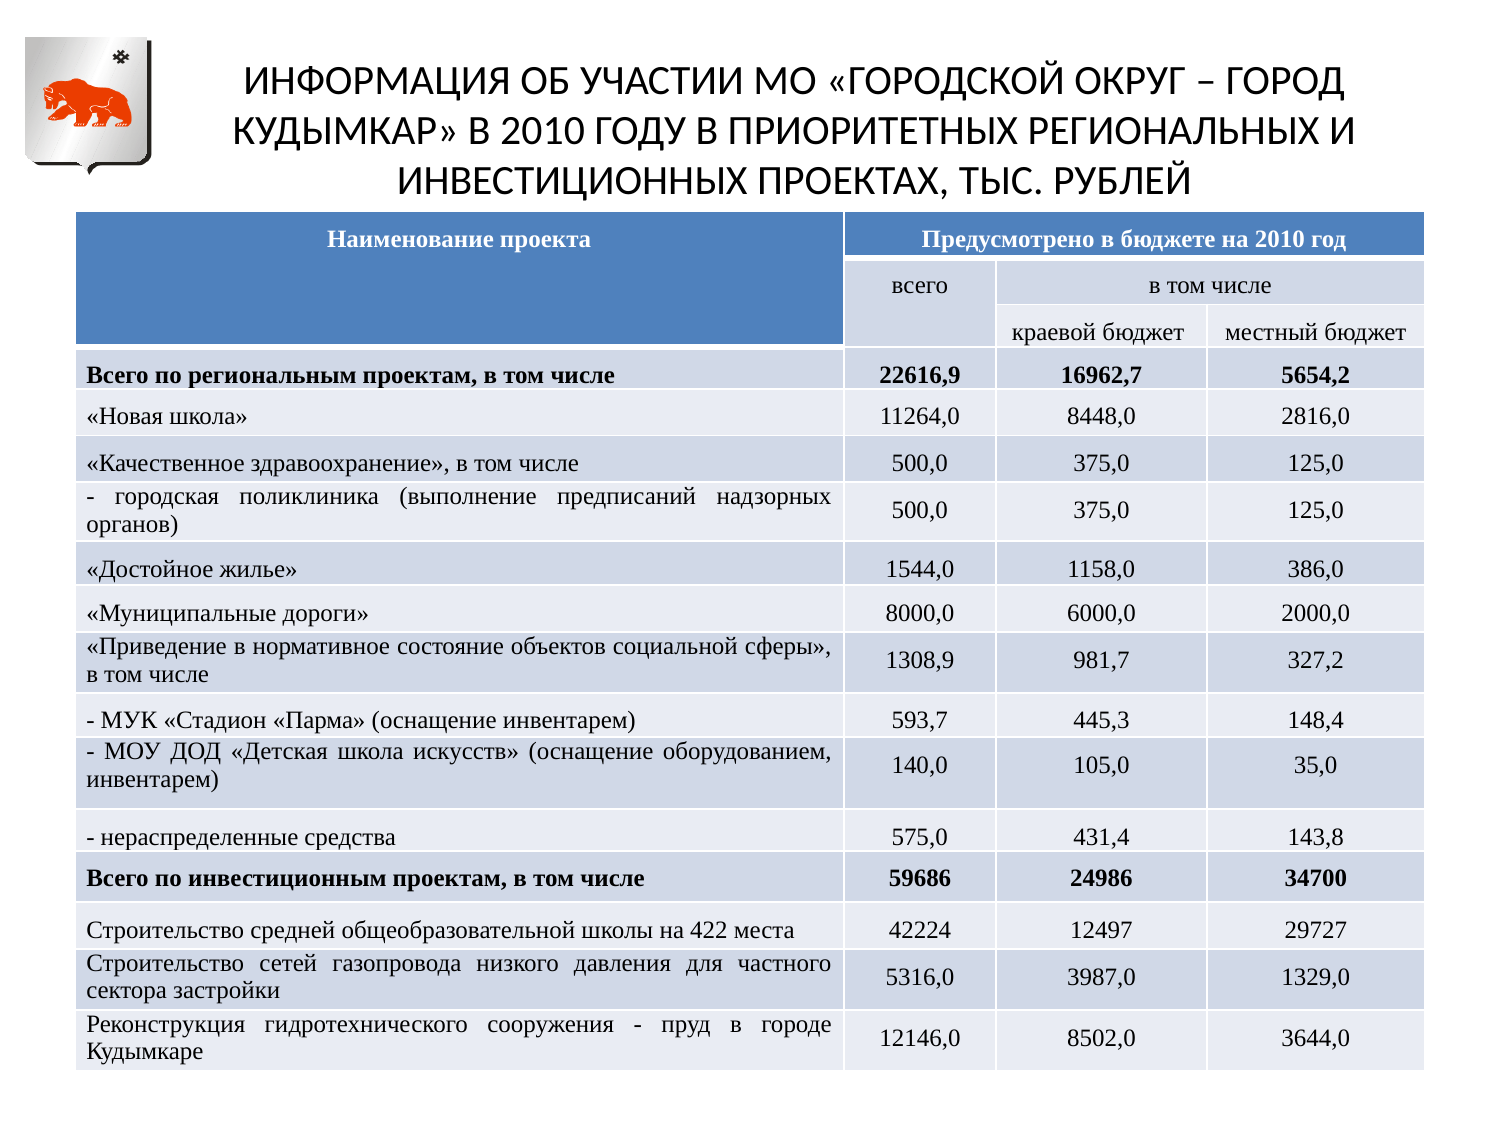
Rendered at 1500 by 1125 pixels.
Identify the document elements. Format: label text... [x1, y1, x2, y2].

table_cell 375,0 [997, 436, 1206, 481]
table_cell 500,0 [845, 436, 995, 481]
table_cell 575,0 [845, 810, 995, 850]
table_cell 1308,9 [845, 633, 995, 692]
table_cell краевой бюджет [997, 305, 1206, 346]
table_cell 1544,0 [845, 542, 995, 584]
table_cell 16962,7 [997, 348, 1206, 388]
table_cell всего [845, 261, 995, 346]
table_cell Реконструкция гидротехнического сооружения - пруд в городе Кудымкаре [76, 1011, 843, 1070]
table_cell - МУК «Стадион «Парма» (оснащение инвентарем) [76, 694, 843, 736]
table_cell 140,0 [845, 738, 995, 808]
table_cell 34700 [1208, 852, 1424, 901]
table_cell 105,0 [997, 738, 1206, 808]
table_cell местный бюджет [1208, 305, 1424, 346]
table_cell «Приведение в нормативное состояние объектов социальной сферы», в том числе [76, 633, 843, 692]
table_cell 29727 [1208, 903, 1424, 948]
table_cell 2816,0 [1208, 390, 1424, 435]
table_cell 11264,0 [845, 390, 995, 435]
table_cell 5316,0 [845, 950, 995, 1009]
table_cell 12497 [997, 903, 1206, 948]
table_cell Всего по инвестиционным проектам, в том числе [76, 852, 843, 901]
table_cell - МОУ ДОД «Детская школа искусств» (оснащение оборудованием, инвентарем) [76, 738, 843, 808]
table_cell 125,0 [1208, 436, 1424, 481]
table_cell 8000,0 [845, 586, 995, 631]
table_cell 386,0 [1208, 542, 1424, 584]
table_cell 24986 [997, 852, 1206, 901]
table_cell 593,7 [845, 694, 995, 736]
table_cell 1329,0 [1208, 950, 1424, 1009]
table_cell 8502,0 [997, 1011, 1206, 1070]
table_cell «Достойное жилье» [76, 542, 843, 584]
table_cell 59686 [845, 852, 995, 901]
table_cell «Новая школа» [76, 390, 843, 435]
table_cell 125,0 [1208, 483, 1424, 540]
table_cell 12146,0 [845, 1011, 995, 1070]
title ИНФОРМАЦИЯ ОБ УЧАСТИИ МО «ГОРОДСКОЙ ОКРУГ – ГОРОД КУДЫМКАР» В 2010 ГОДУ В ПРИОРИТЕТНЫХ РЕГИОНАЛЬНЫХ И ИНВЕСТИЦИОННЫХ ПРОЕКТАХ, ТЫС. РУБЛЕЙ [164, 45, 1425, 210]
table_cell 981,7 [997, 633, 1206, 692]
table_cell 1158,0 [997, 542, 1206, 584]
table_cell 22616,9 [845, 348, 995, 388]
table_cell 445,3 [997, 694, 1206, 736]
table_cell Строительство средней общеобразовательной школы на 422 места [76, 903, 843, 948]
table_cell 6000,0 [997, 586, 1206, 631]
table_cell 143,8 [1208, 810, 1424, 850]
table_cell «Муниципальные дороги» [76, 586, 843, 631]
table_cell 375,0 [997, 483, 1206, 540]
table_cell 2000,0 [1208, 586, 1424, 631]
table_cell 148,4 [1208, 694, 1424, 736]
table_cell 8448,0 [997, 390, 1206, 435]
table_cell 42224 [845, 903, 995, 948]
table_cell 327,2 [1208, 633, 1424, 692]
table_cell 35,0 [1208, 738, 1424, 808]
table_cell 3644,0 [1208, 1011, 1424, 1070]
table_cell 500,0 [845, 483, 995, 540]
table_cell 5654,2 [1208, 348, 1424, 388]
table_header Предусмотрено в бюджете на 2010 год [845, 212, 1424, 255]
table_cell в том числе [997, 261, 1424, 304]
table_cell - нераспределенные средства [76, 810, 843, 850]
table_cell «Качественное здравоохранение», в том числе [76, 436, 843, 481]
table_cell 3987,0 [997, 950, 1206, 1009]
table_cell 431,4 [997, 810, 1206, 850]
table_cell Всего по региональным проектам, в том числе [76, 350, 843, 388]
picture [23, 34, 153, 176]
table_header Наименование проекта [76, 212, 843, 344]
table_cell - городская поликлиника (выполнение предписаний надзорных органов) [76, 483, 843, 540]
table_cell Строительство сетей газопровода низкого давления для частного сектора застройки [76, 950, 843, 1009]
